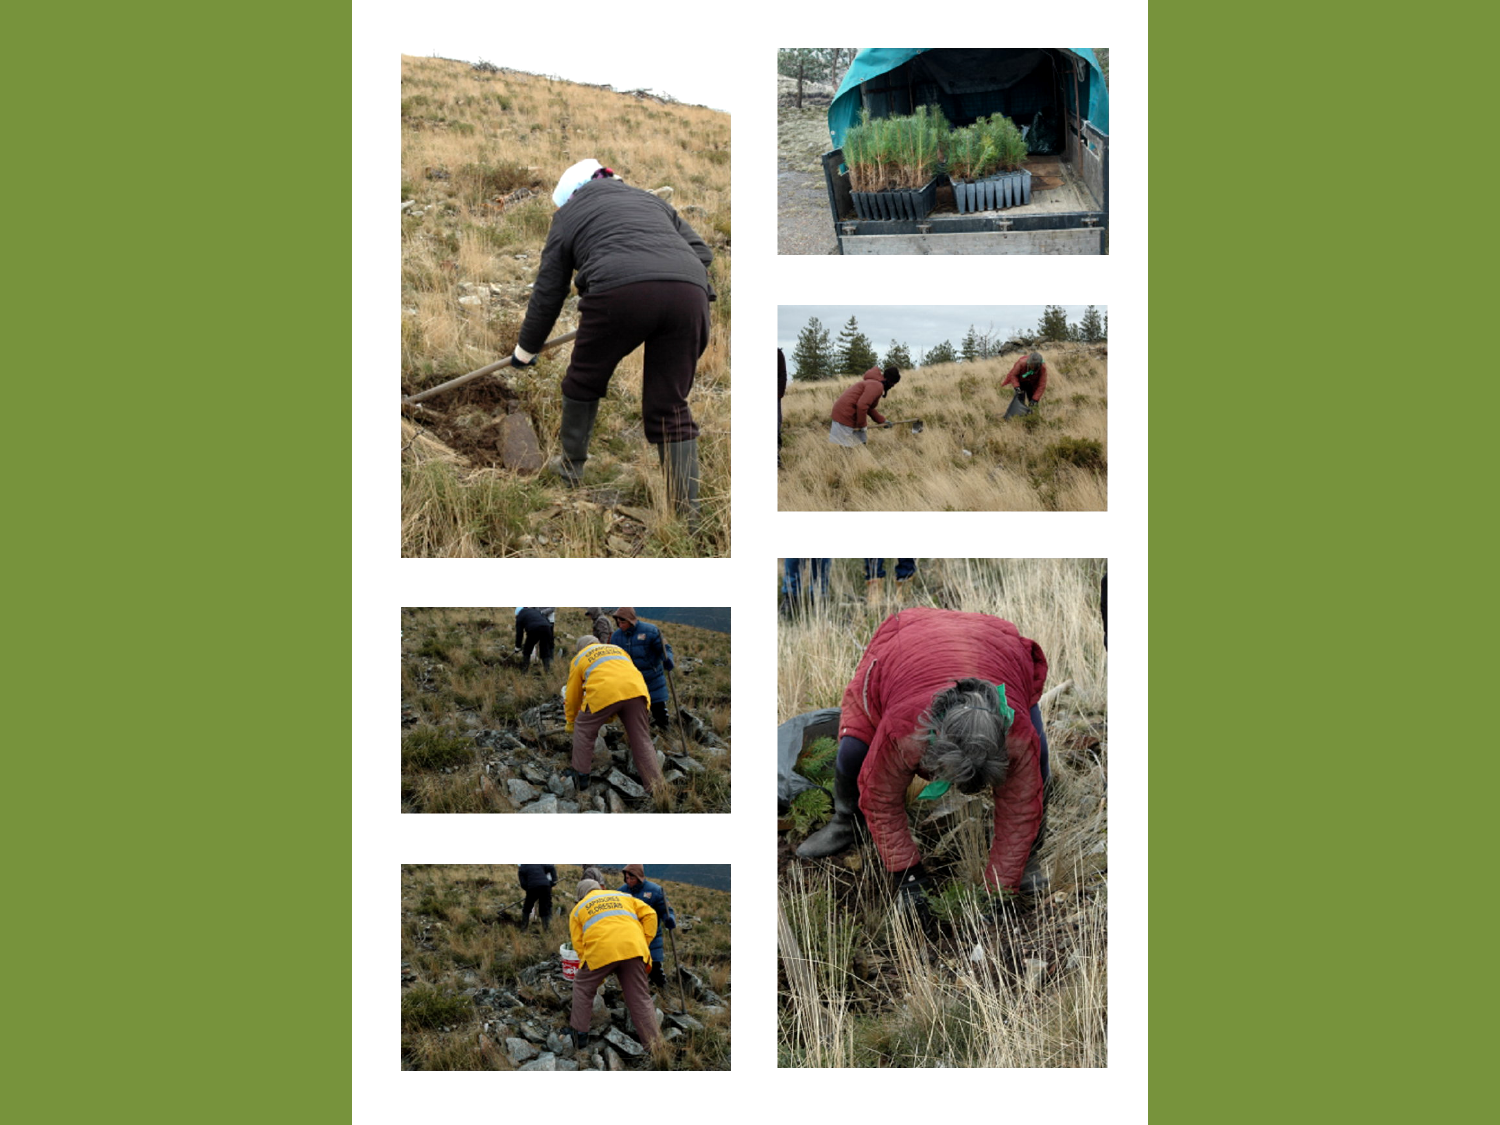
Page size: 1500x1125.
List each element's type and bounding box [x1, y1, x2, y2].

picture [352, 0, 1148, 1125]
